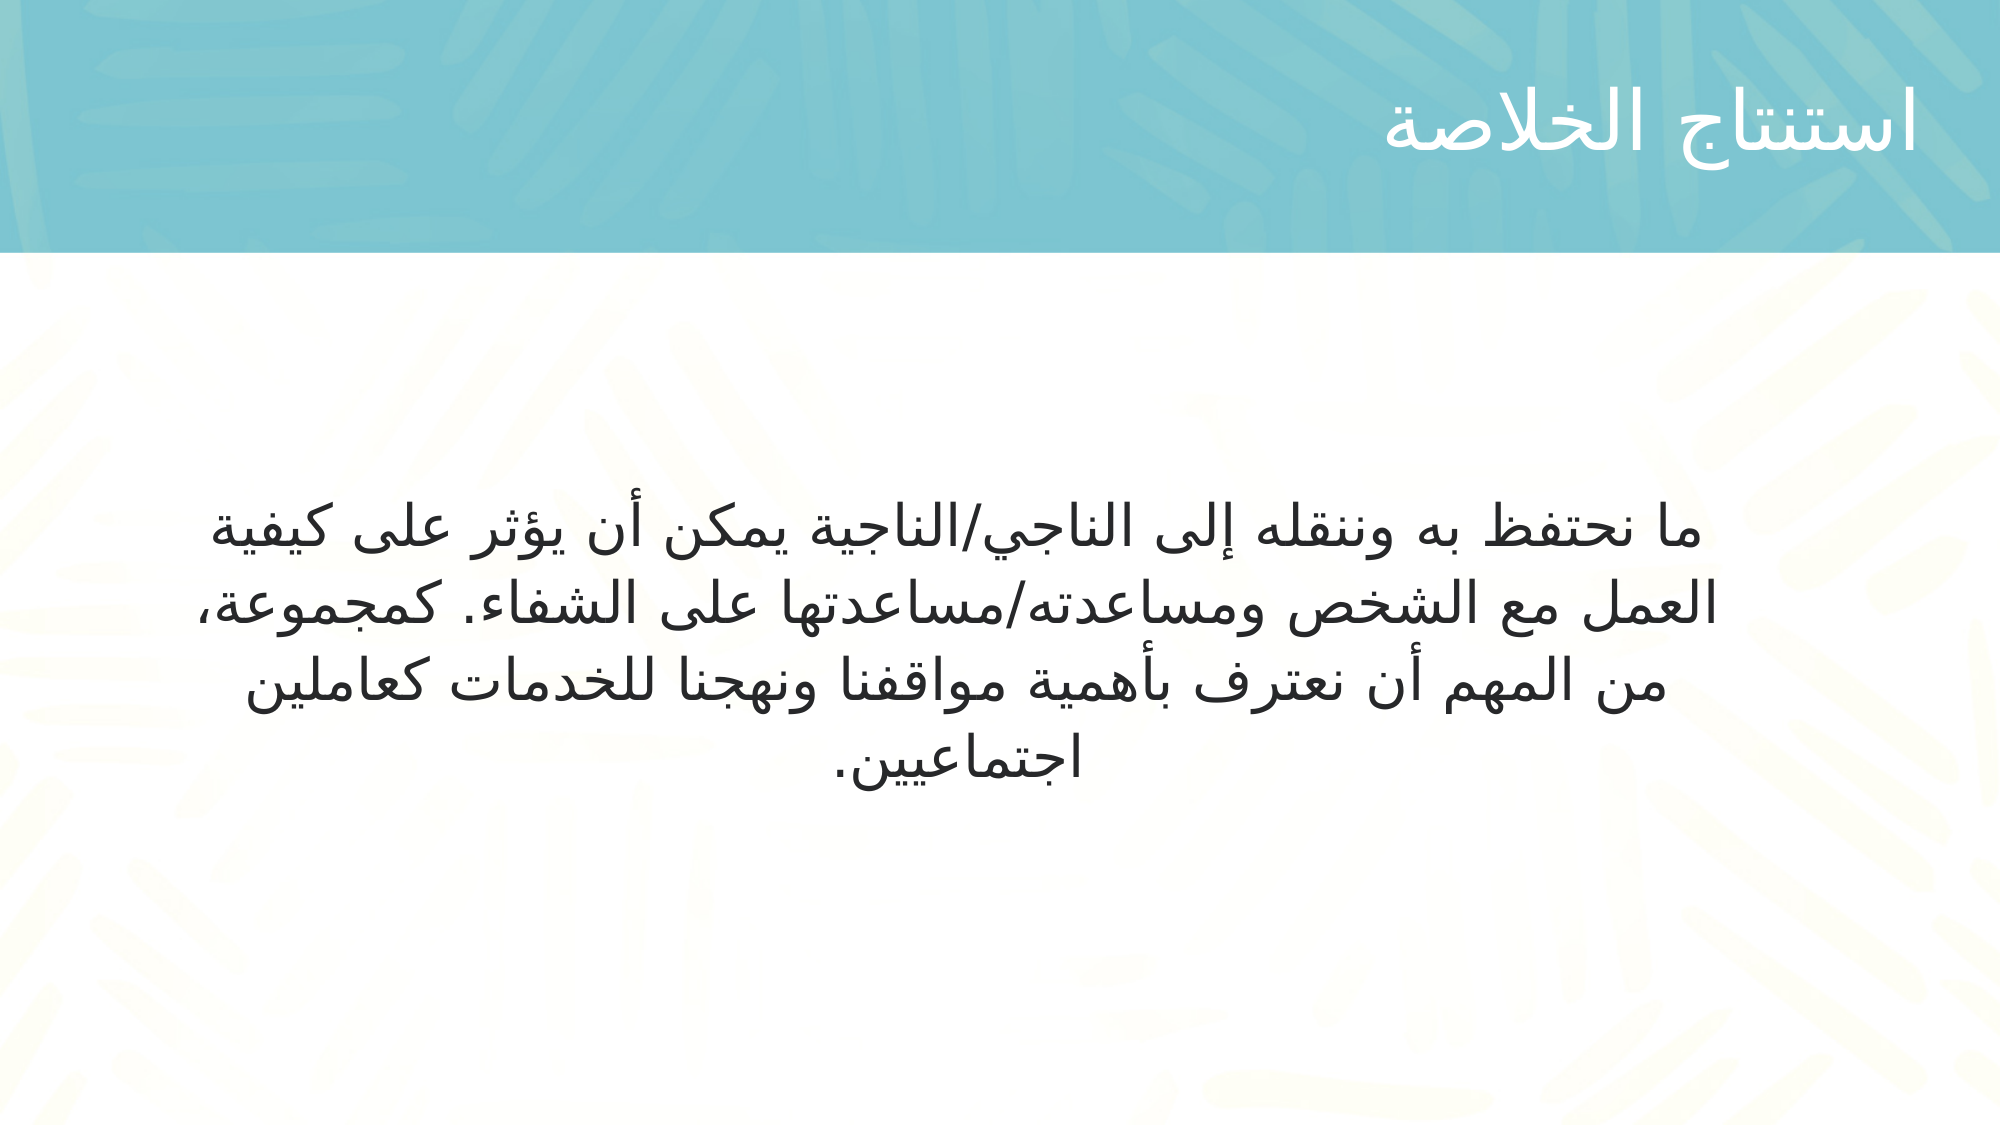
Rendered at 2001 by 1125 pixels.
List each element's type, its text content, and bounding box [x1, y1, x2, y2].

picture [0, 0, 2000, 1125]
list ما نحتفظ به وننقله إلى الناجي/الناجية يمكن أن يؤثر على كيفية العمل مع الشخص ومساعدته/مساعدتها على الشفاء. كمجموعة، من المهم أن نعترف بأهمية مواقفنا ونهجنا للخدمات كعاملين اجتماعيين. [167, 374, 1763, 1036]
title استنتاج الخلاصة [61, 33, 1938, 220]
